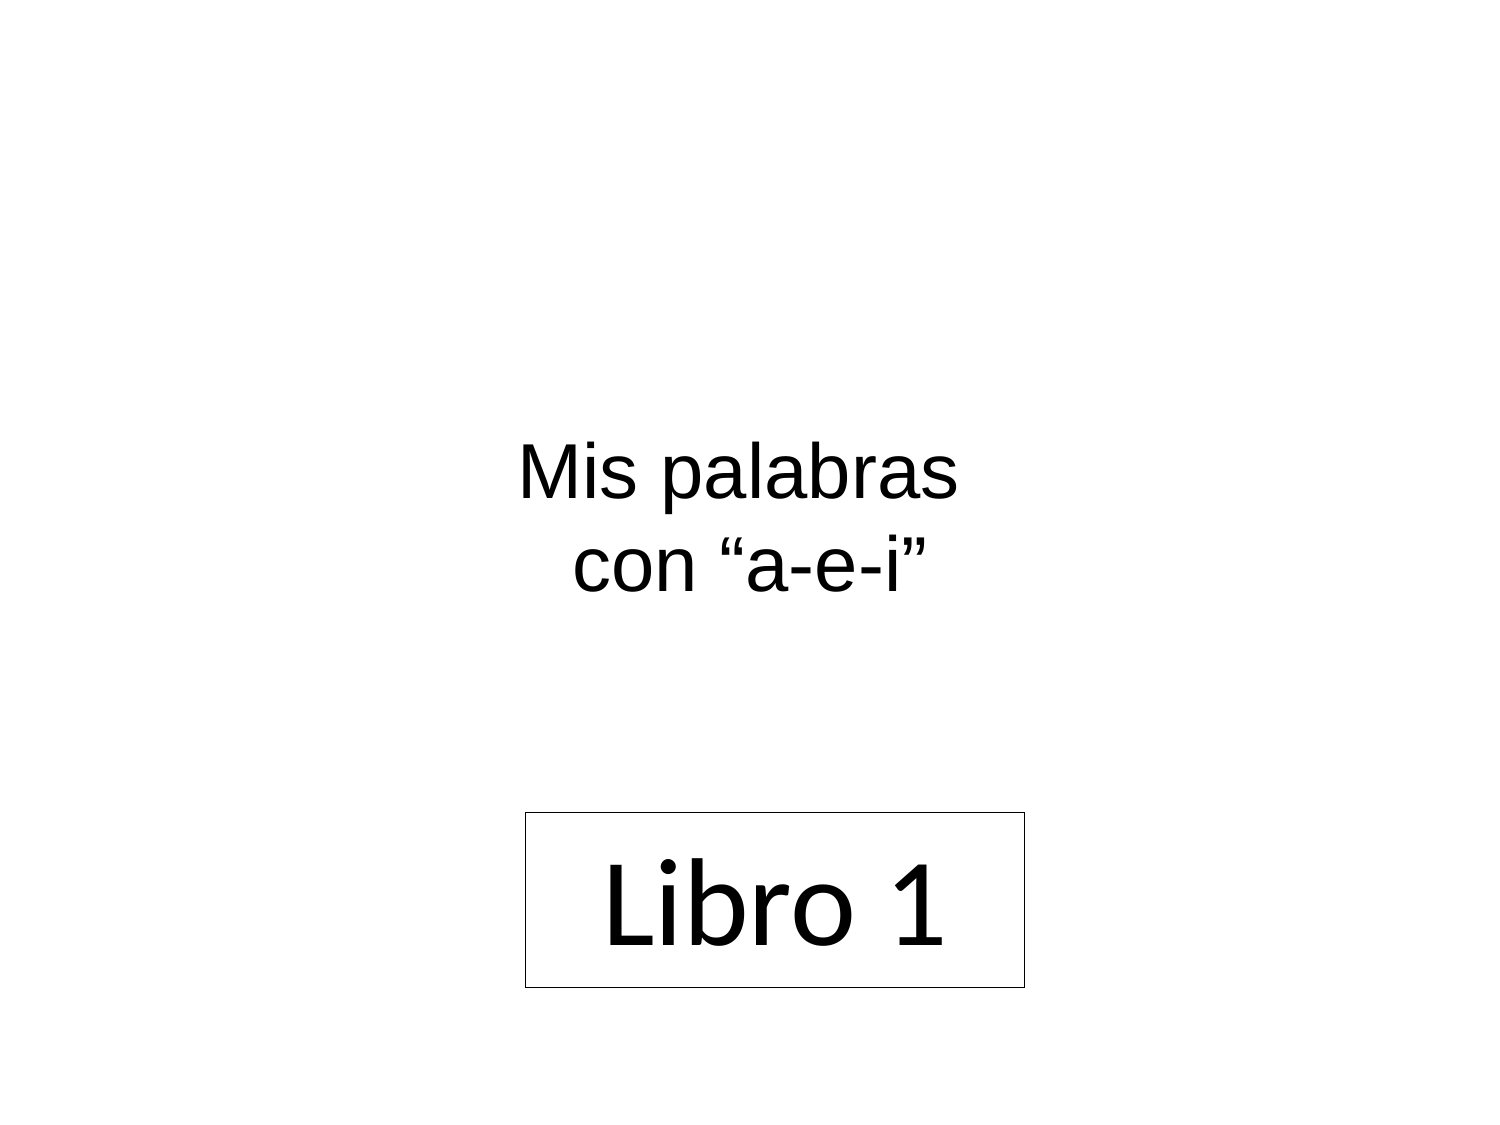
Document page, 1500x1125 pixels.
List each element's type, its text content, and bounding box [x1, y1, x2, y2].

title Mis palabras con “a-e-i” [112, 412, 1388, 654]
subtitle Libro 1 [525, 812, 1025, 988]
